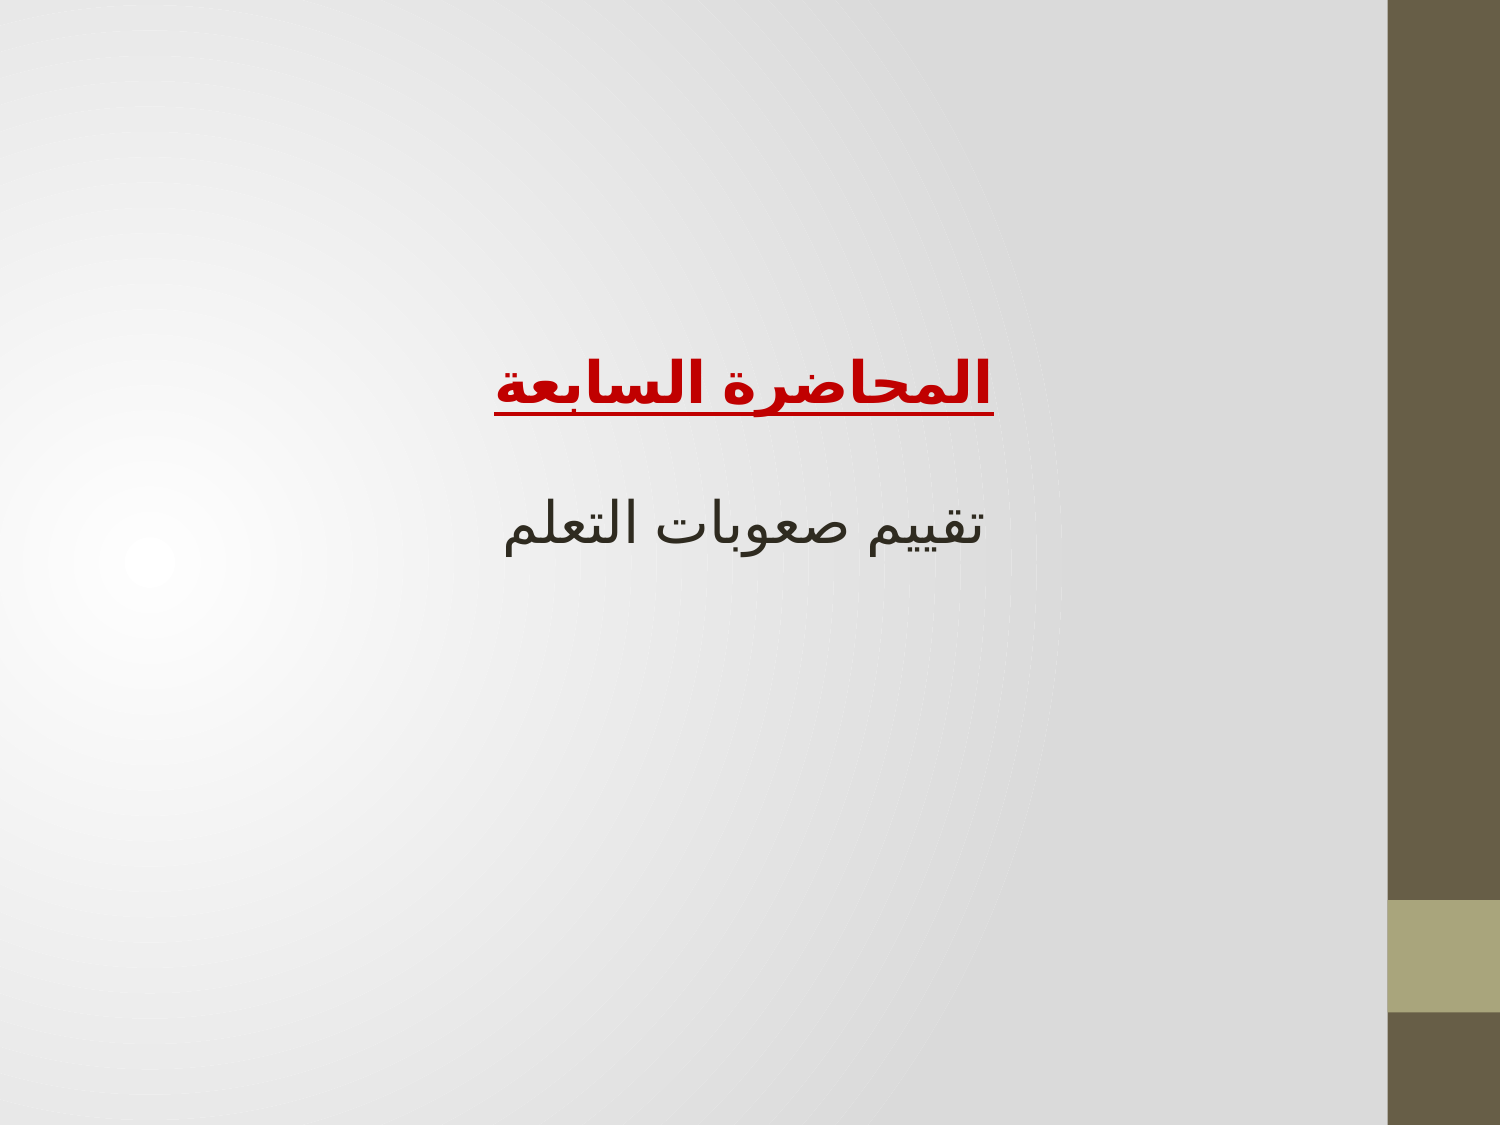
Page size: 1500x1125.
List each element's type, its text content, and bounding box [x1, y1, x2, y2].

text_box المحاضرة السابعة تقييم صعوبات التعلم [218, 338, 1270, 563]
